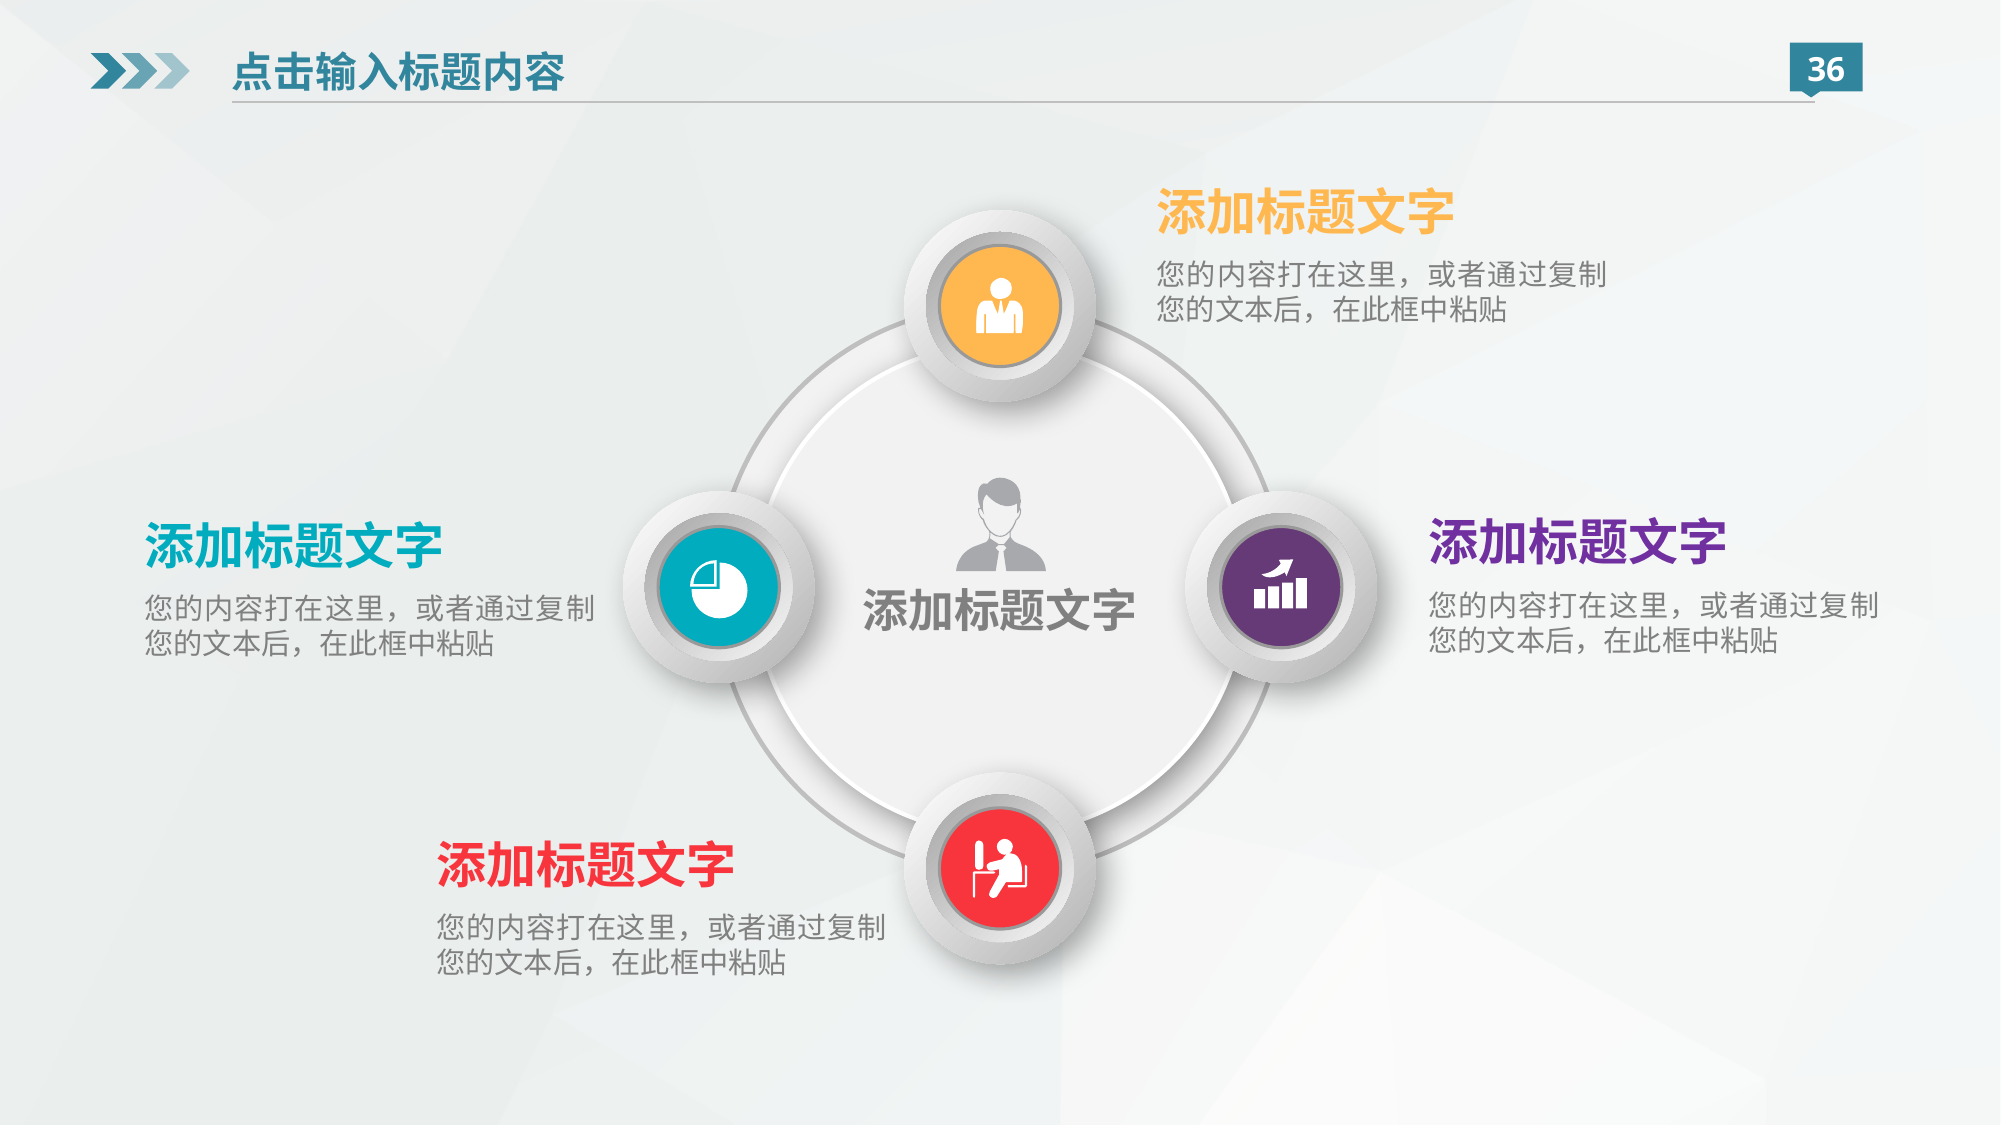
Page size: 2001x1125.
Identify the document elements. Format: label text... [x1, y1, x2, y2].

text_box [1253, 559, 1308, 609]
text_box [90, 52, 191, 89]
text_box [129, 506, 611, 669]
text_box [904, 772, 1096, 965]
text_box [1141, 172, 1623, 335]
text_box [1413, 503, 1895, 666]
text_box 点击输入标题内容 [220, 39, 587, 102]
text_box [622, 491, 815, 684]
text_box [972, 838, 1028, 899]
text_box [715, 305, 1285, 874]
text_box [904, 209, 1096, 402]
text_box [1185, 491, 1378, 684]
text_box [976, 277, 1024, 334]
text_box [1802, 94, 1821, 100]
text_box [689, 559, 748, 619]
text_box 36 [1789, 42, 1863, 94]
picture [0, 0, 2001, 1125]
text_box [421, 825, 903, 988]
